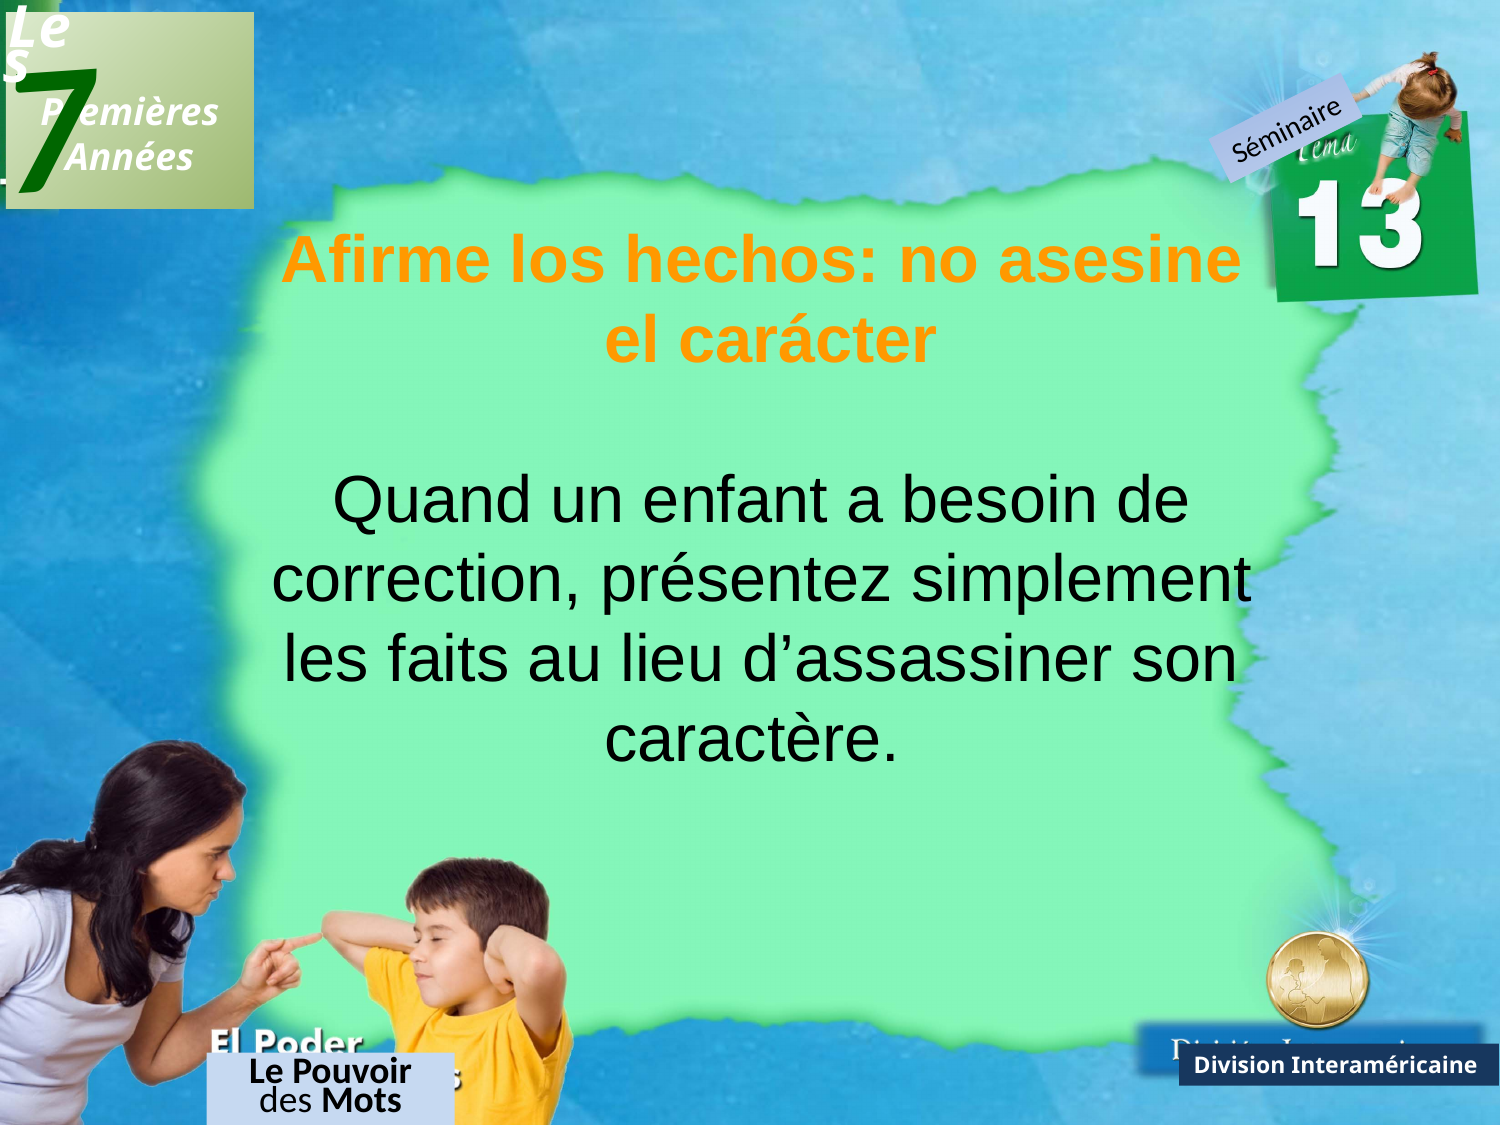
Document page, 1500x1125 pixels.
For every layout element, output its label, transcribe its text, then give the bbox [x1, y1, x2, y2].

text_box Afirme los hechos: no asesine el carácter Quand un enfant a besoin de correction, présentez simplement les faits au lieu d’assassiner son caractère. [230, 208, 1294, 783]
text_box Le Pouvoir des Mots [206, 1052, 455, 1125]
text_box Séminaire [1208, 72, 1363, 184]
picture [0, 0, 1500, 1125]
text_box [0, 0, 255, 239]
text_box Division Interaméricaine [1179, 1043, 1499, 1086]
